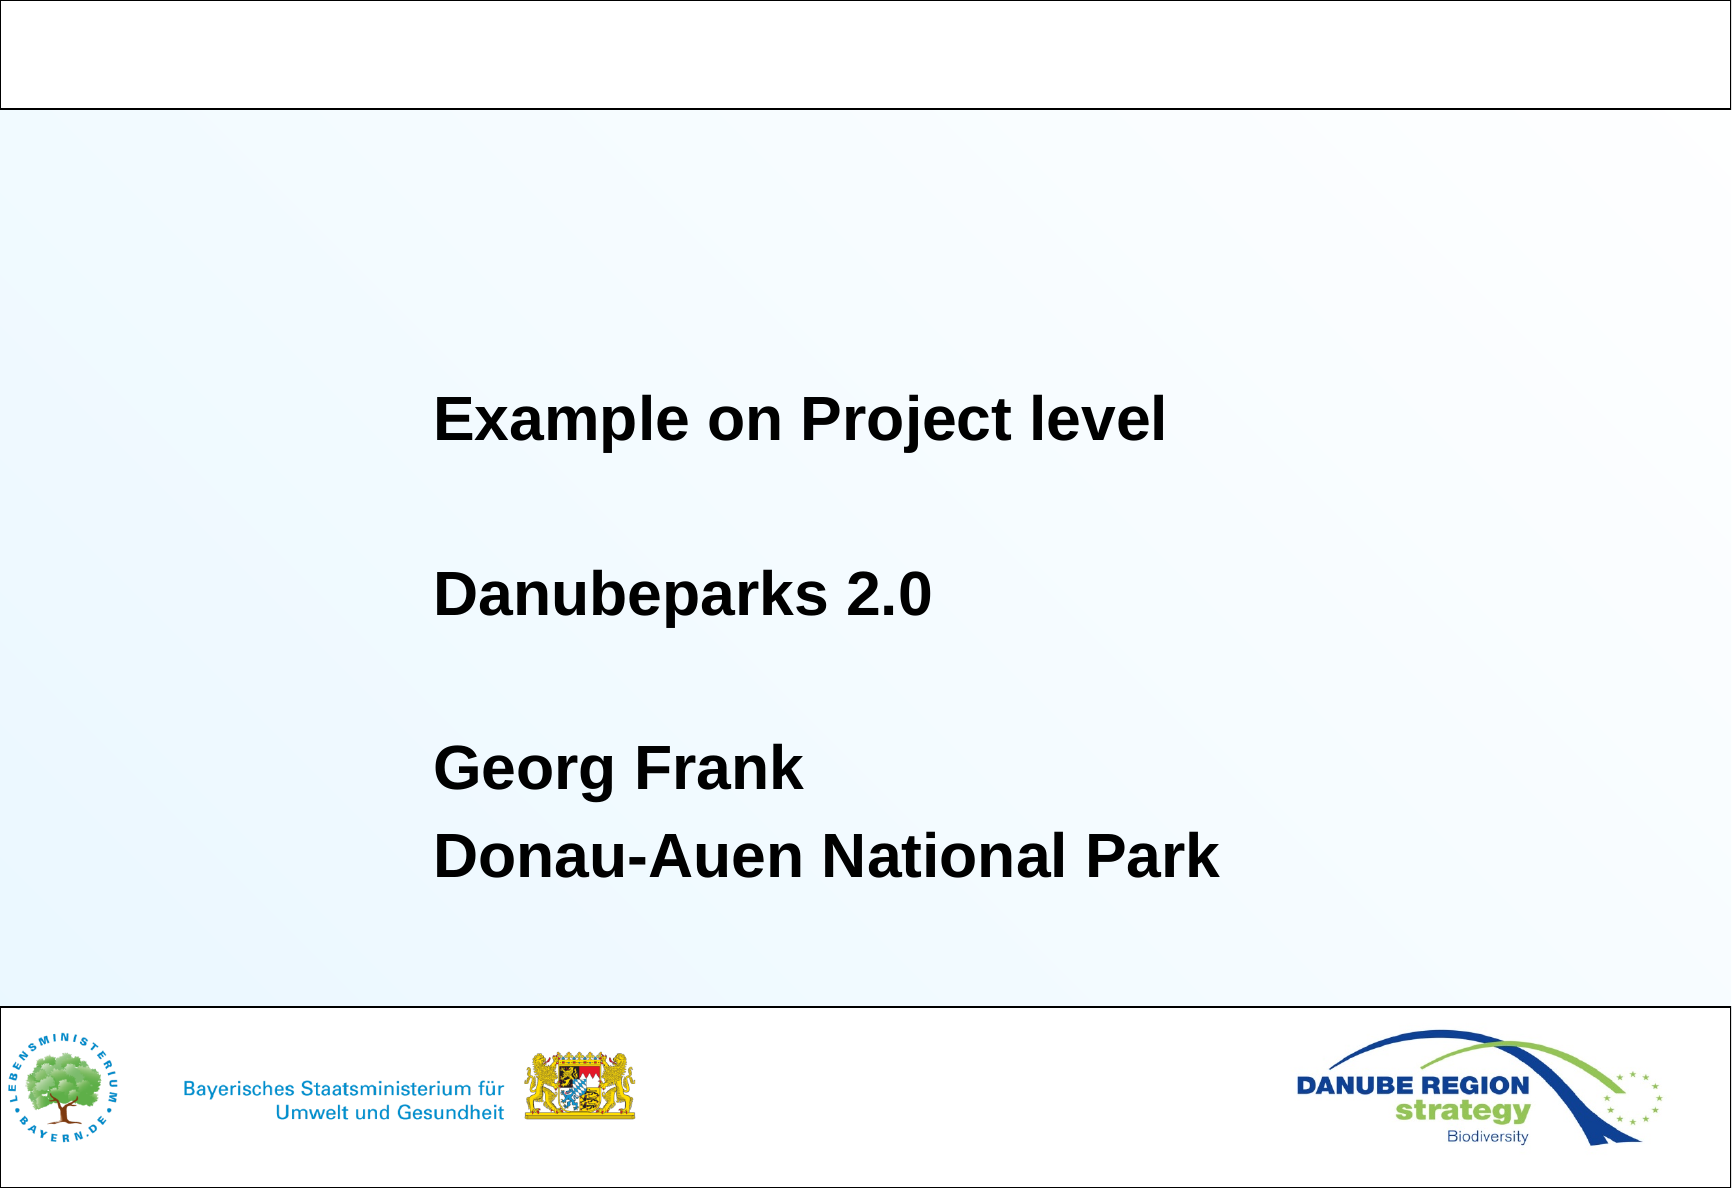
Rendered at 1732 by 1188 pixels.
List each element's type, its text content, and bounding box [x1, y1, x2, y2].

text_box [0, 1007, 1732, 1188]
text_box Example on Project level Danubeparks 2.0 Georg Frank Donau-Auen National Park [416, 369, 1398, 511]
picture [1278, 1012, 1681, 1164]
picture [168, 1025, 642, 1143]
picture [0, 1026, 141, 1149]
text_box [0, 0, 1732, 110]
